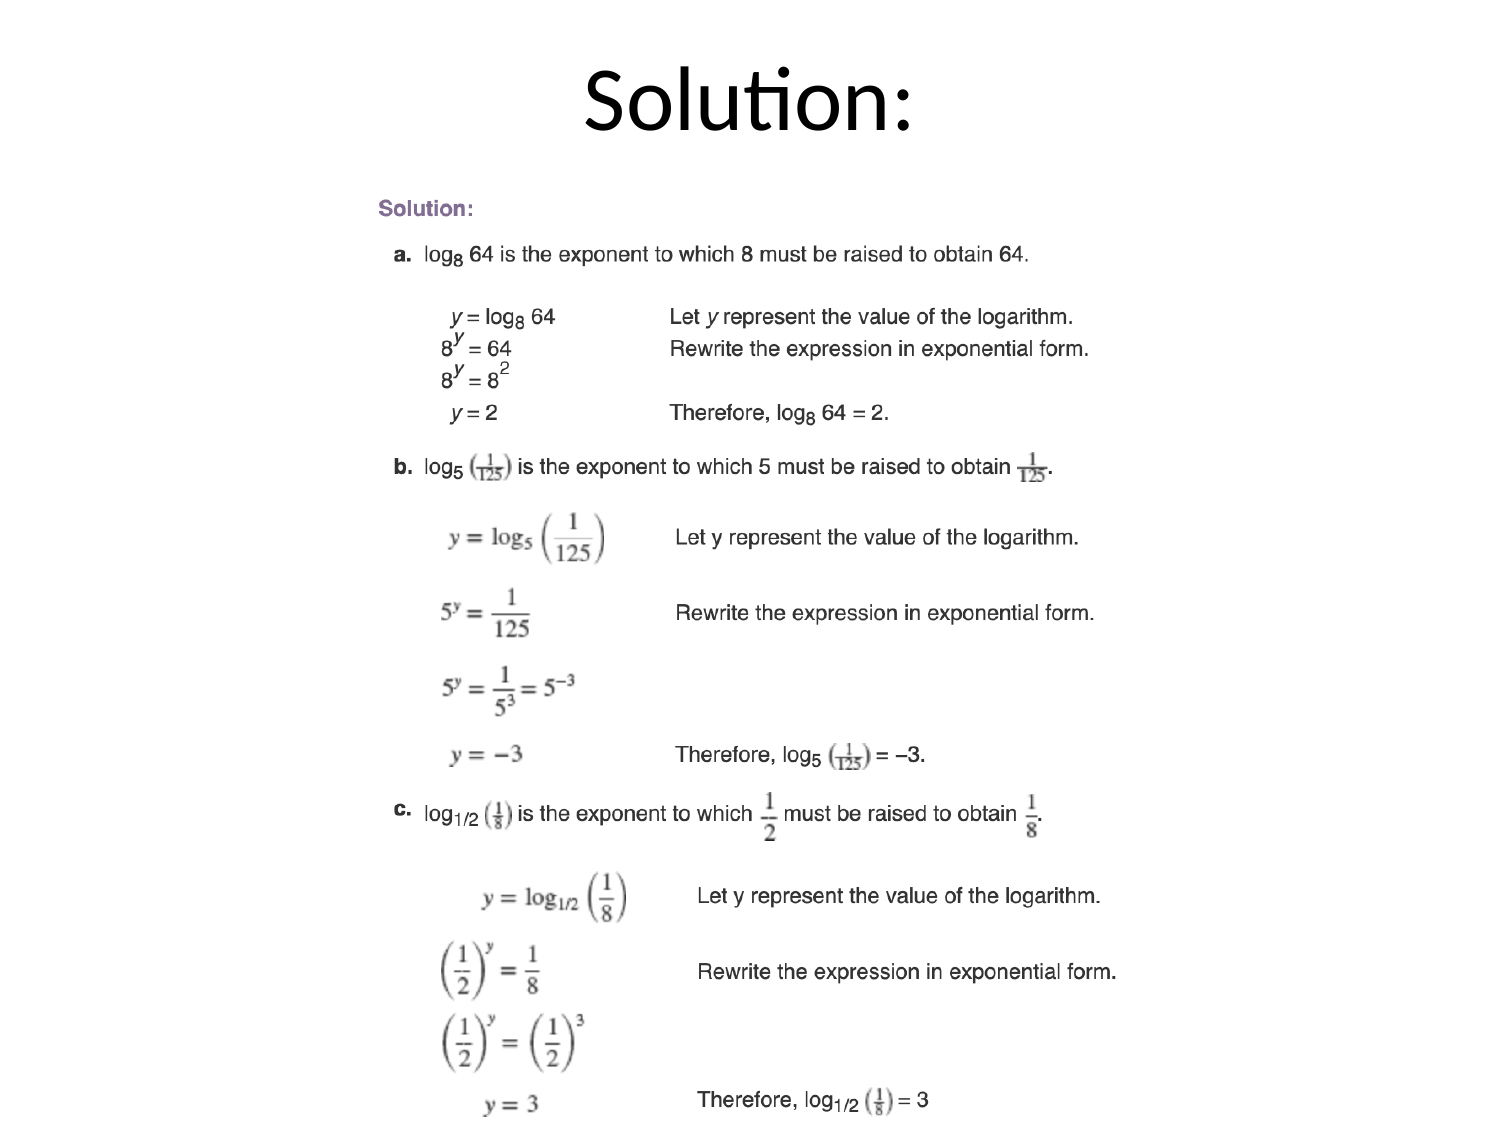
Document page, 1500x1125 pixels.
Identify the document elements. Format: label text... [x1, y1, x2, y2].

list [0, 187, 1500, 1125]
title Solution: [75, 0, 1425, 185]
